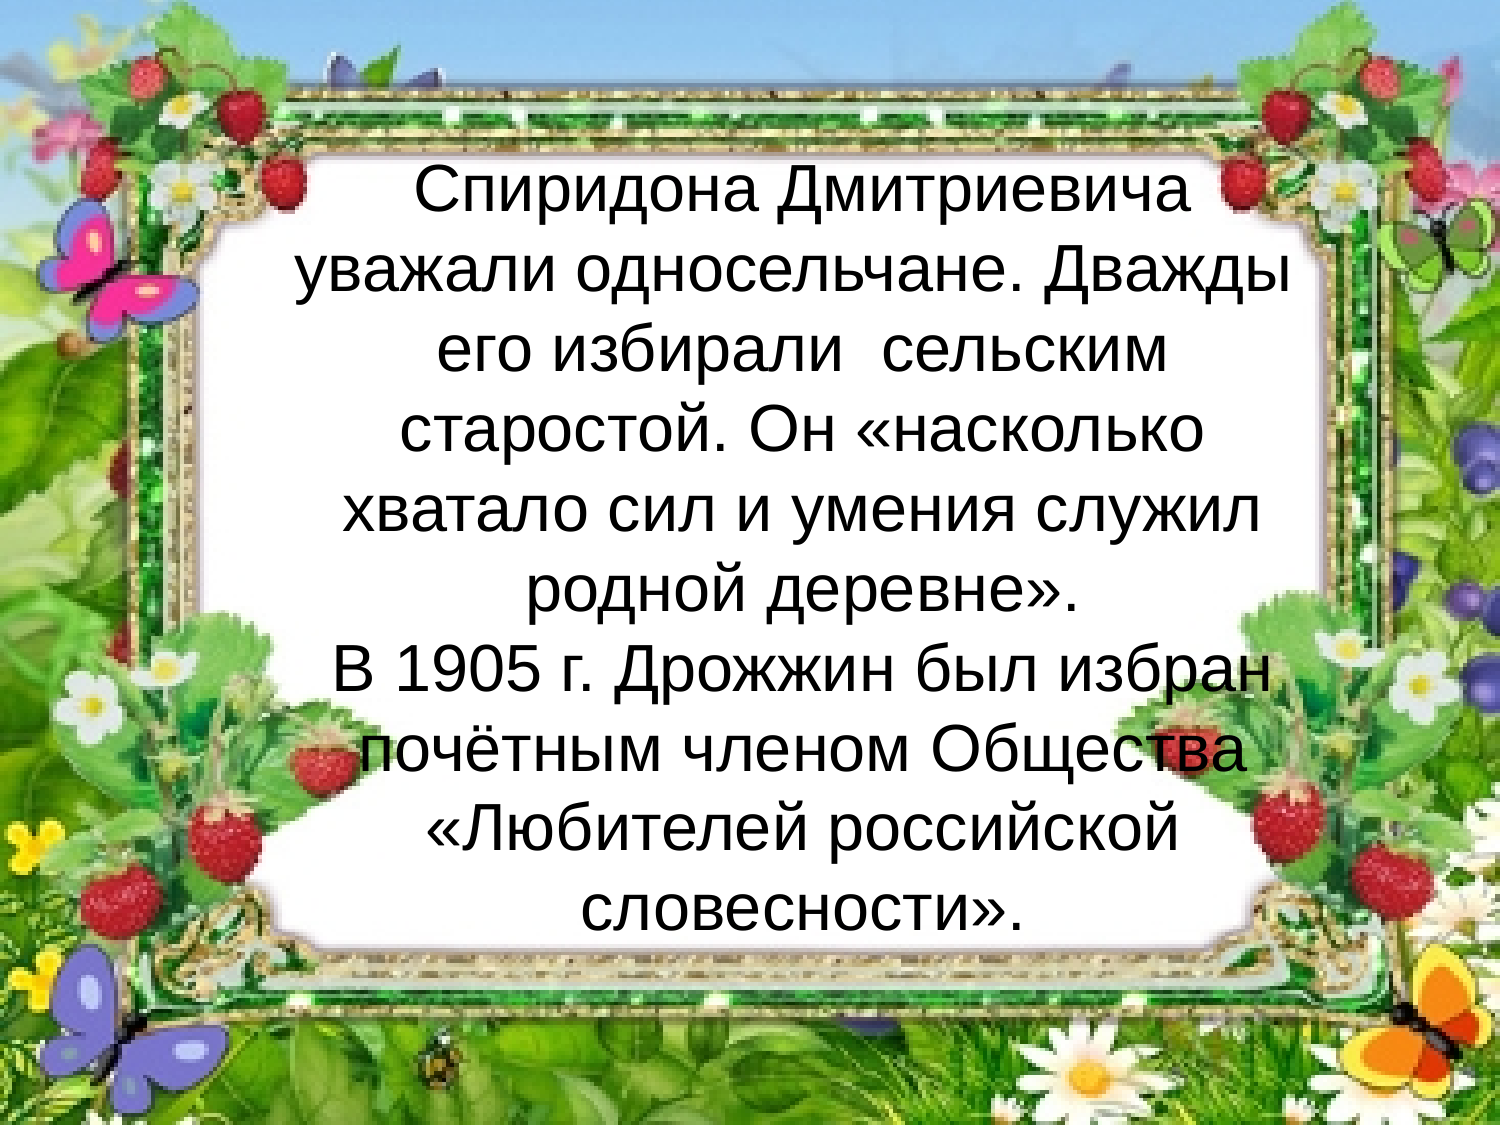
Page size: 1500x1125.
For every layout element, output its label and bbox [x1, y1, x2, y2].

list [0, 0, 1500, 1125]
